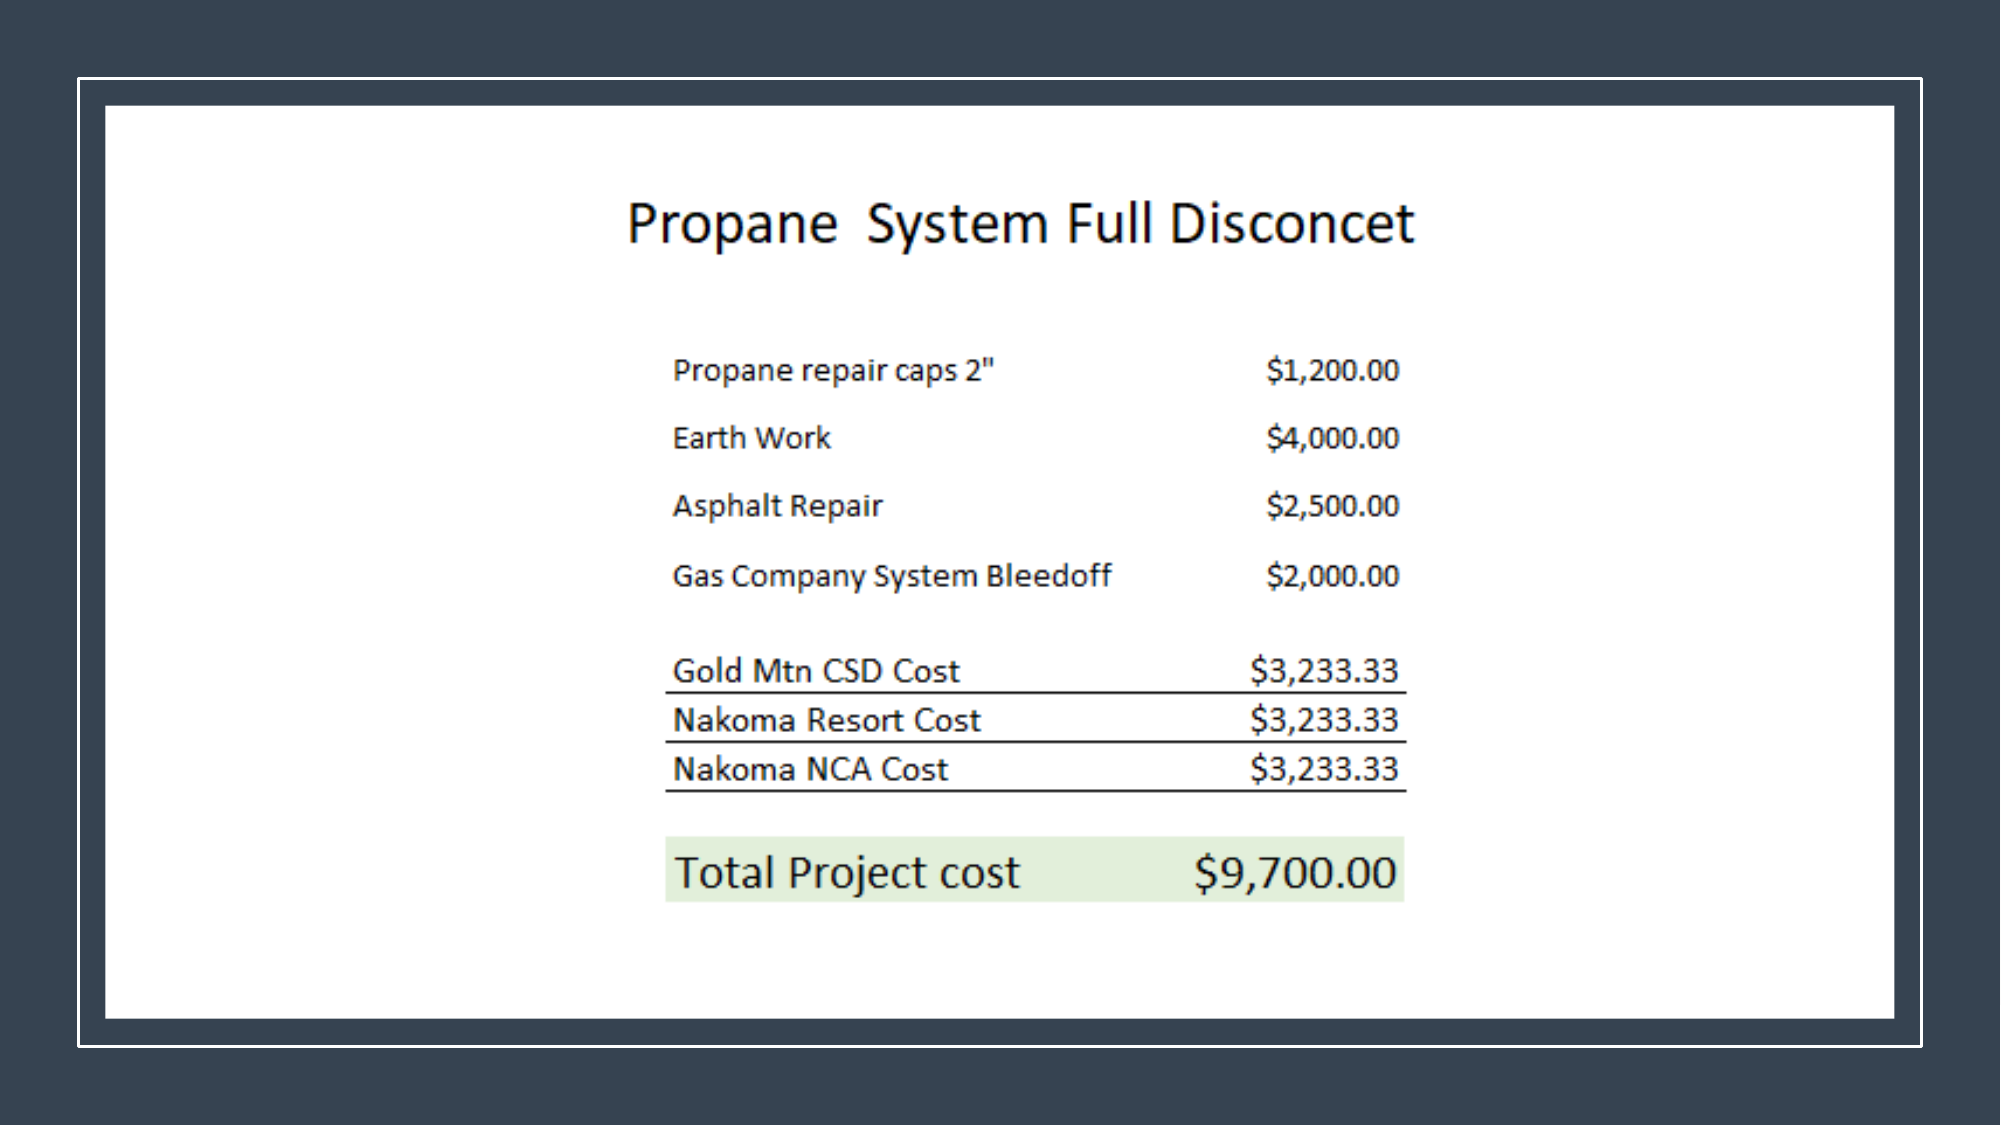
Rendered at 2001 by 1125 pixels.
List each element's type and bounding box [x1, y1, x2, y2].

text_box [77, 77, 1923, 1048]
text_box [0, 0, 2000, 1125]
picture [533, 184, 1468, 940]
